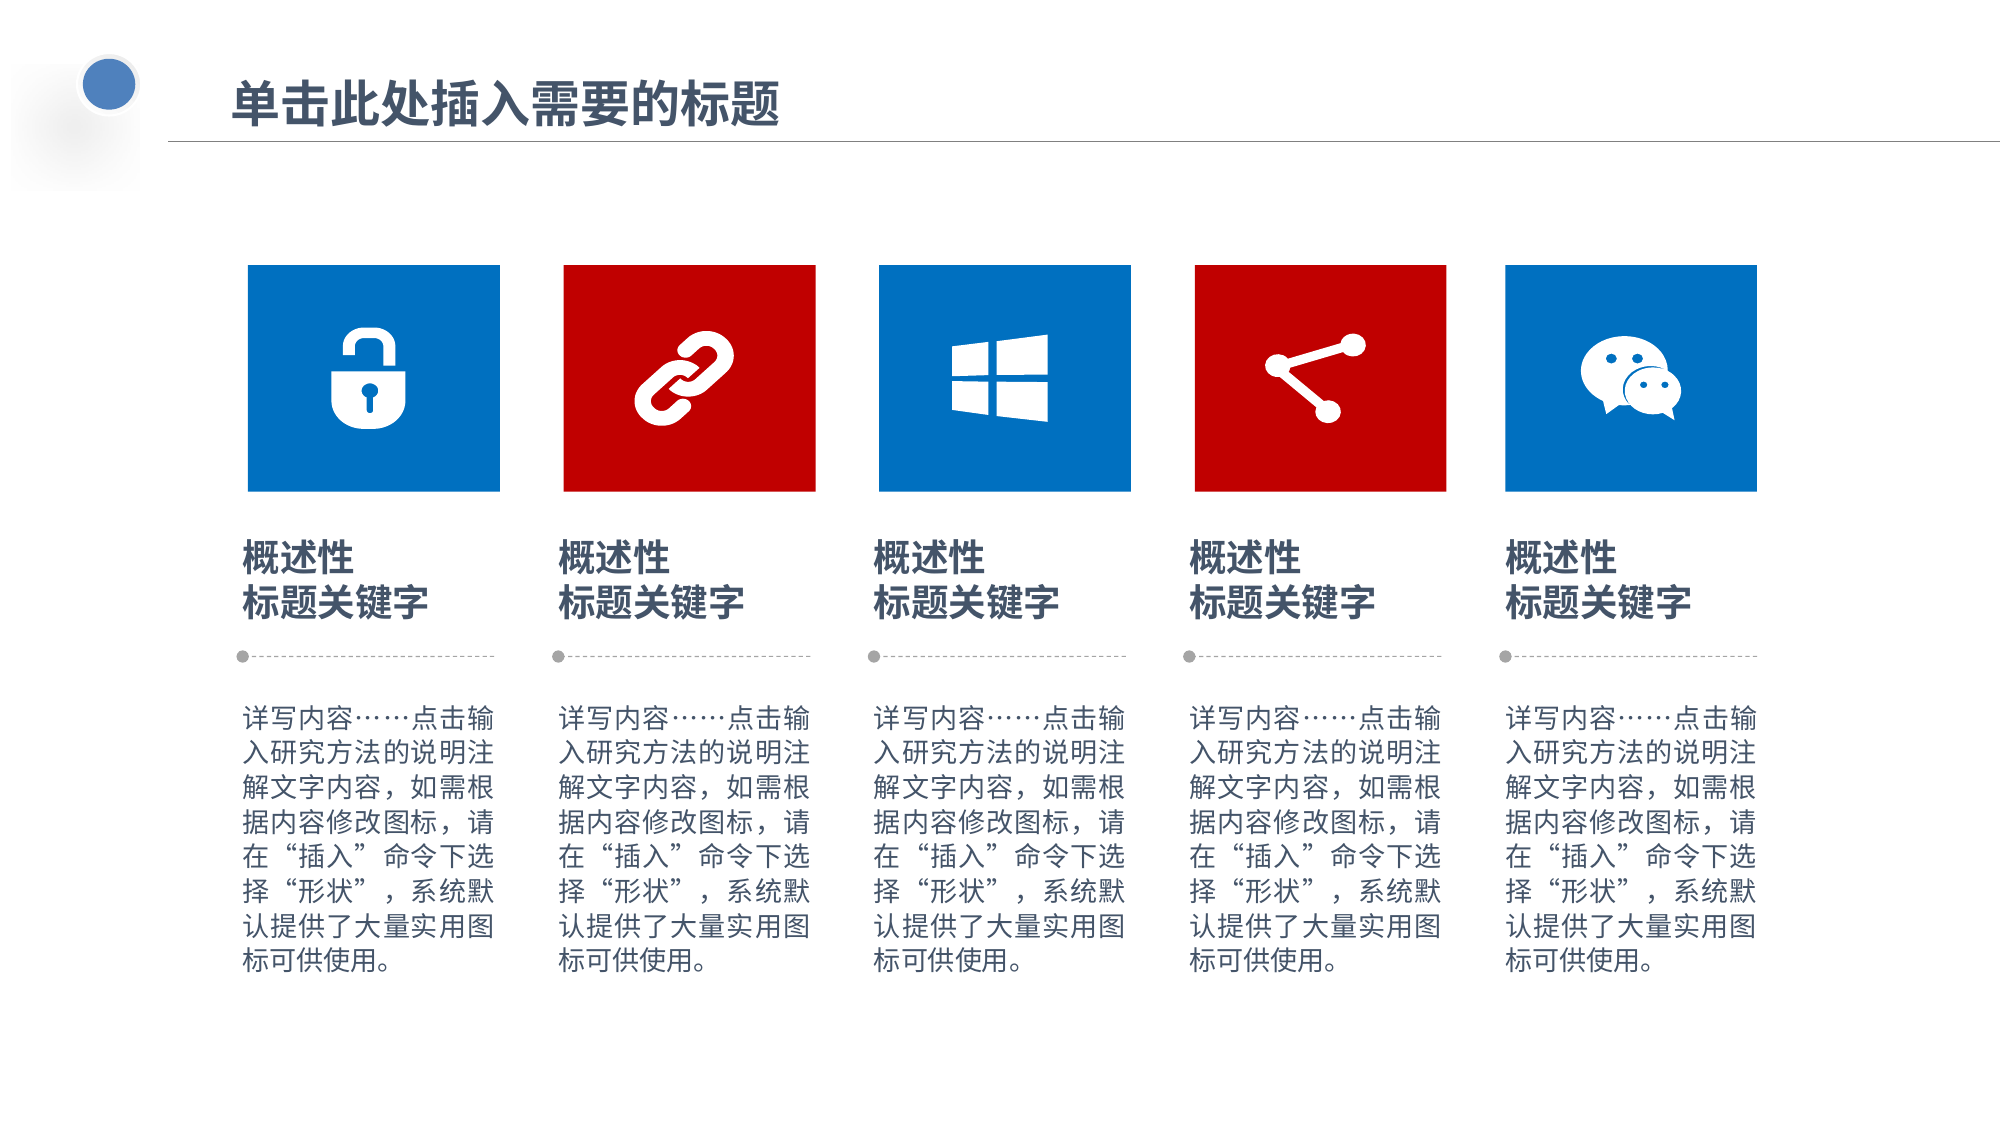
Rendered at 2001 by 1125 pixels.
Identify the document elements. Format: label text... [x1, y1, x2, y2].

text_box 详写内容……点击输入研究方法的说明注解文字内容，如需根据内容修改图标，请在“插入”命令下选择“形状”，系统默认提供了大量实用图标可供使用。 [873, 698, 1126, 977]
text_box [668, 331, 734, 397]
text_box 详写内容……点击输入研究方法的说明注解文字内容，如需根据内容修改图标，请在“插入”命令下选择“形状”，系统默认提供了大量实用图标可供使用。 [242, 698, 495, 977]
text_box 概述性 标题关键字 [1189, 534, 1442, 625]
text_box [996, 334, 1048, 375]
text_box [247, 265, 500, 492]
text_box [867, 650, 881, 663]
text_box [1505, 265, 1757, 492]
title 单击此处插入需要的标题 [157, 61, 853, 144]
text_box [331, 371, 406, 429]
text_box [552, 650, 566, 663]
text_box [1580, 336, 1682, 421]
text_box [563, 265, 816, 492]
text_box [1183, 650, 1197, 663]
text_box [996, 381, 1048, 422]
text_box 概述性 标题关键字 [1505, 534, 1757, 625]
text_box [342, 327, 396, 366]
text_box 概述性 标题关键字 [873, 534, 1126, 625]
text_box 详写内容……点击输入研究方法的说明注解文字内容，如需根据内容修改图标，请在“插入”命令下选择“形状”，系统默认提供了大量实用图标可供使用。 [558, 698, 811, 977]
text_box [1499, 650, 1512, 663]
text_box 详写内容……点击输入研究方法的说明注解文字内容，如需根据内容修改图标，请在“插入”命令下选择“形状”，系统默认提供了大量实用图标可供使用。 [1189, 698, 1442, 977]
text_box [879, 265, 1131, 492]
text_box 详写内容……点击输入研究方法的说明注解文字内容，如需根据内容修改图标，请在“插入”命令下选择“形状”，系统默认提供了大量实用图标可供使用。 [1505, 698, 1757, 977]
text_box 概述性 标题关键字 [558, 534, 811, 625]
text_box [634, 360, 700, 426]
text_box [1265, 333, 1366, 424]
text_box [1194, 265, 1447, 492]
text_box [952, 341, 989, 377]
text_box 概述性 标题关键字 [242, 534, 495, 625]
text_box [236, 650, 250, 663]
text_box [952, 381, 989, 415]
